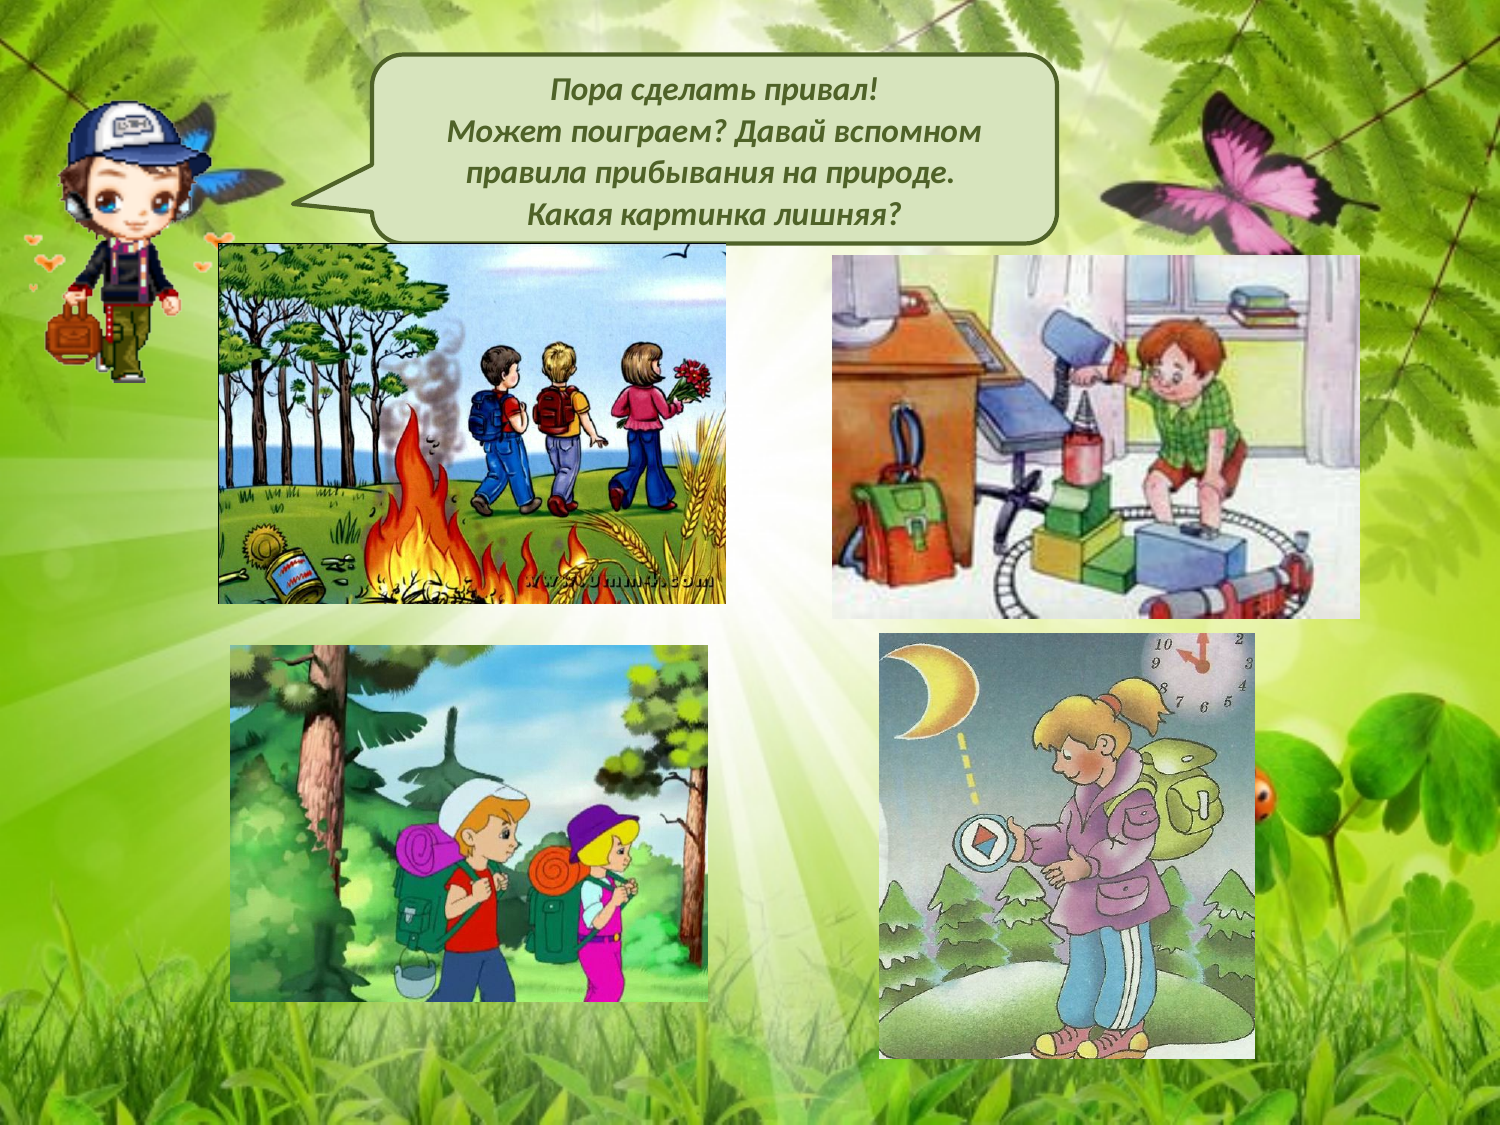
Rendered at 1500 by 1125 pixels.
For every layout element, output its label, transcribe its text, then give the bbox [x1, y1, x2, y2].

text_box Пора сделать привал! Может поиграем? Давай вспомном правила прибывания на природе. Какая картинка лишняя? [290, 52, 1060, 246]
picture [0, 0, 1500, 1125]
